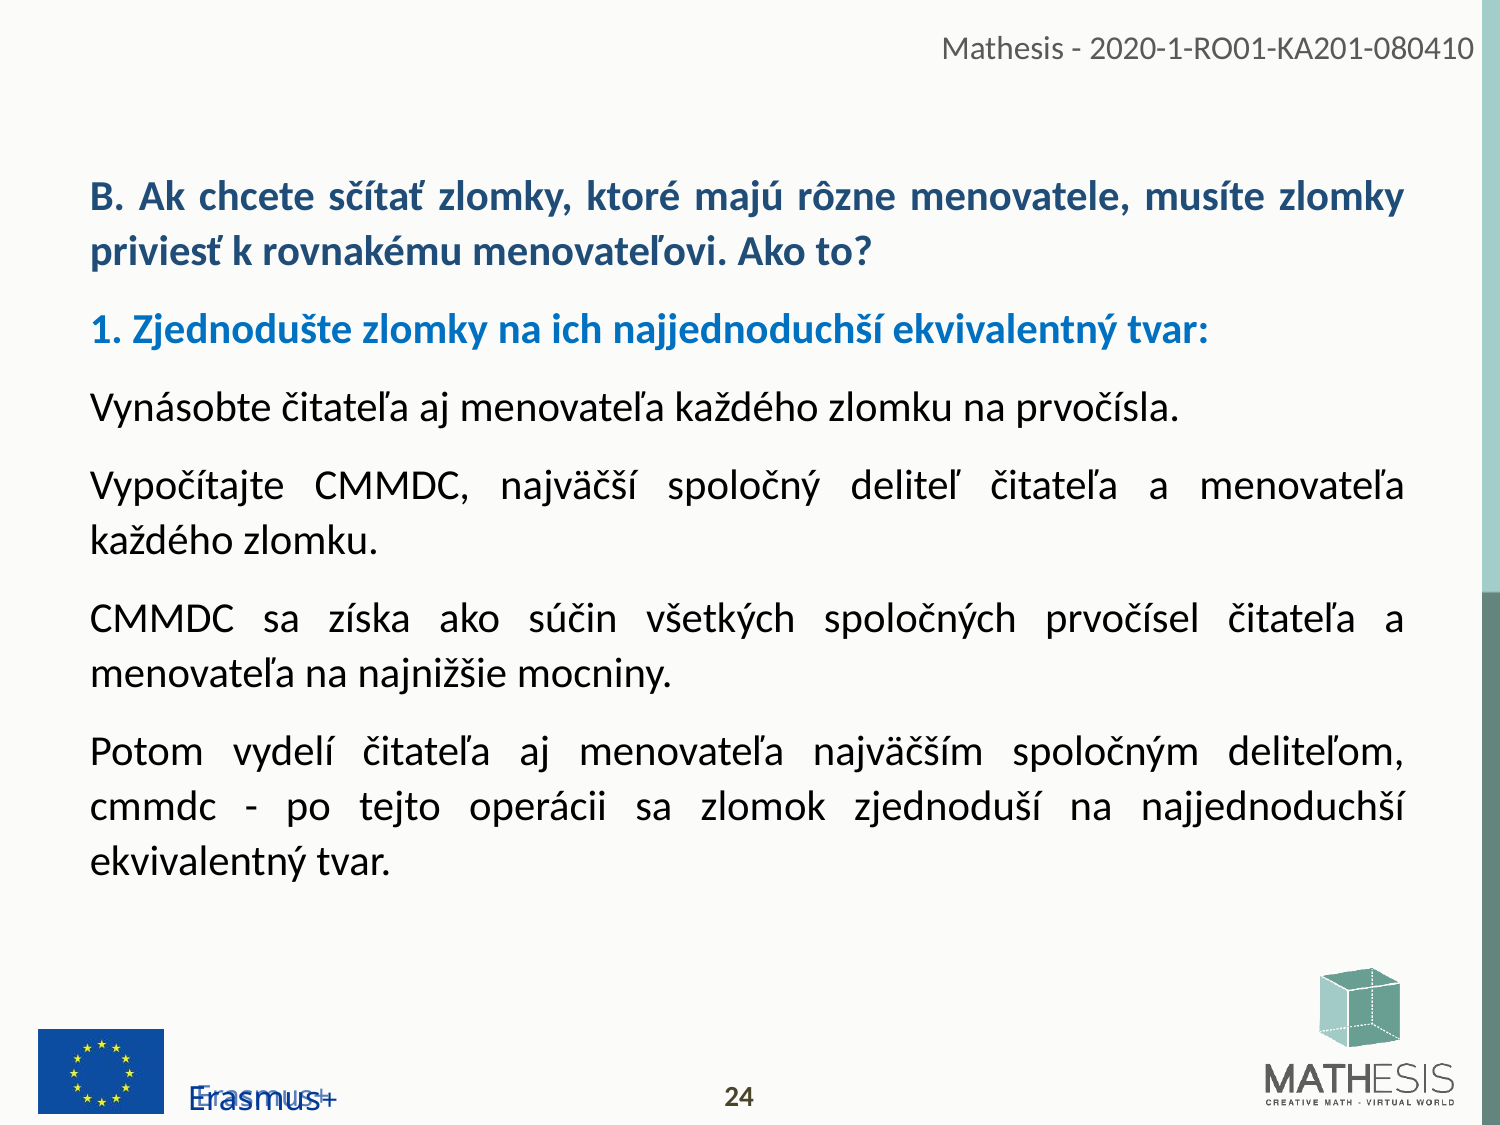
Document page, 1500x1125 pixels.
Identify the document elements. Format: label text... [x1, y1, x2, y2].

list B. Ak chcete sčítať zlomky, ktoré majú rôzne menovatele, musíte zlomky priviesť k rovnakému menovateľovi. Ako to? 1. Zjednodušte zlomky na ich najjednoduchší ekvivalentný tvar: Vynásobte čitateľa aj menovateľa každého zlomku na prvočísla. Vypočítajte CMMDC, najväčší spoločný deliteľ čitateľa a menovateľa každého zlomku. CMMDC sa získa ako súčin všetkých spoločných prvočísel čitateľa a menovateľa na najnižšie mocniny. Potom vydelí čitateľa aj menovateľa najväčším spoločným deliteľom, cmmdc - po tejto operácii sa zlomok zjednoduší na najjednoduchší ekvivalentný tvar. [75, 157, 1425, 900]
picture [38, 1029, 164, 1114]
